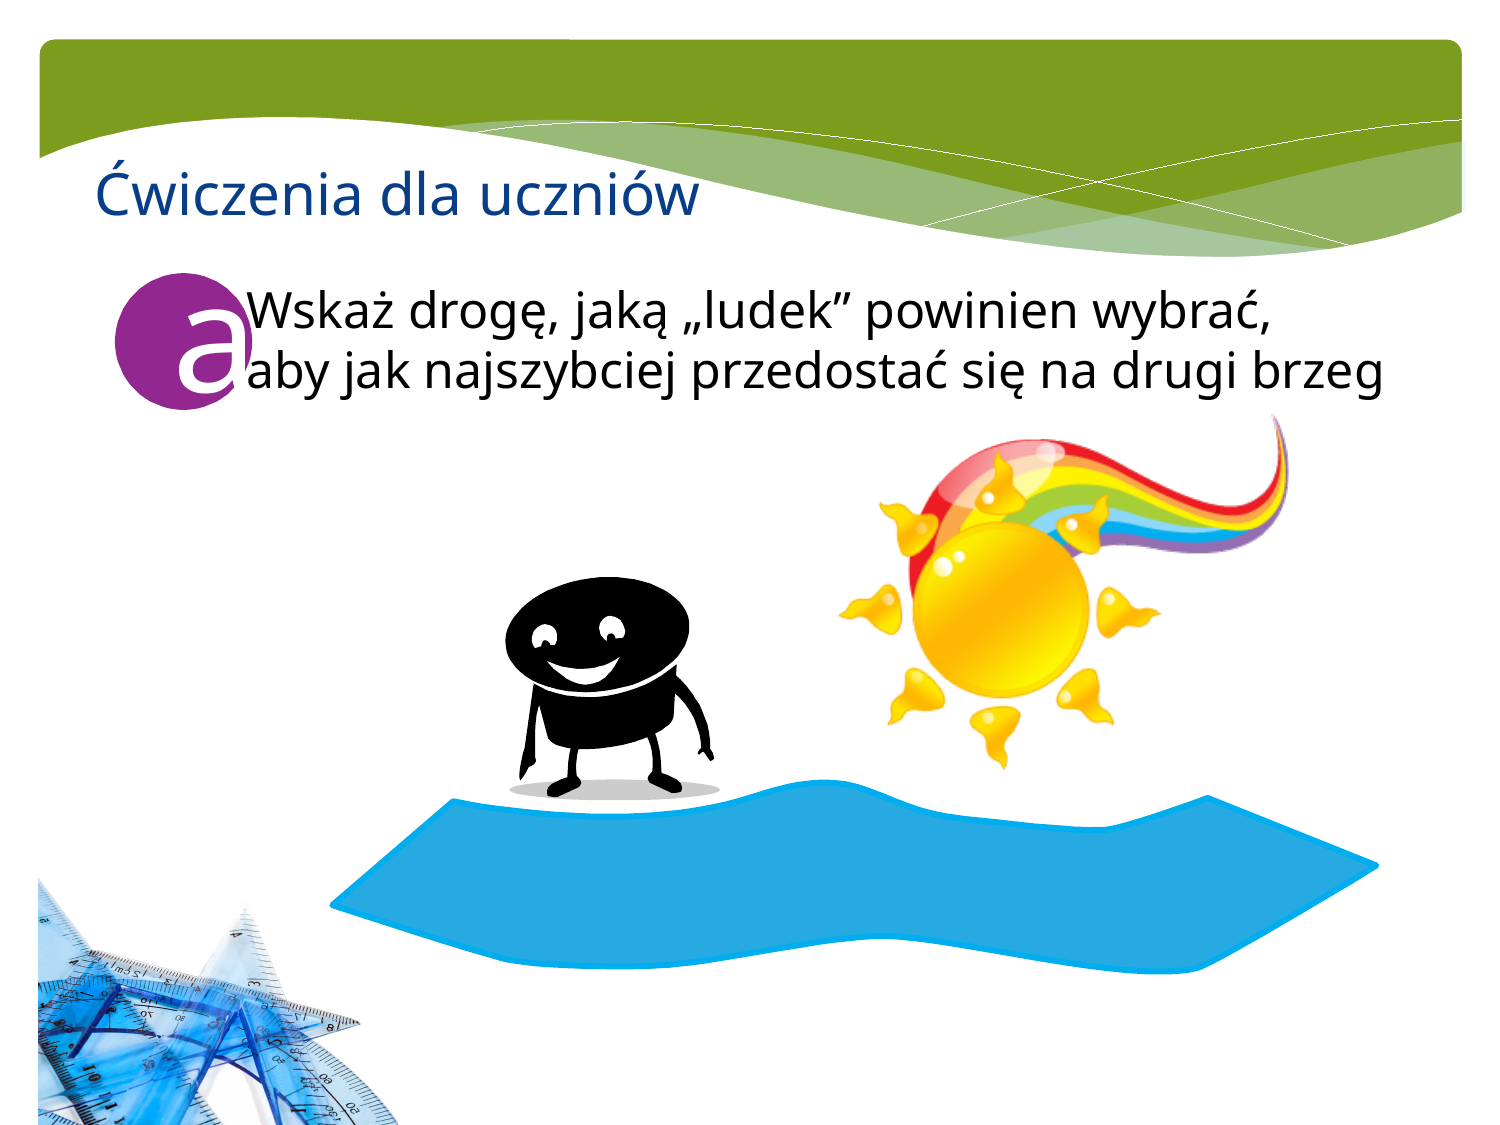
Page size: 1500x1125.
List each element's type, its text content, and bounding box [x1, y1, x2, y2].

picture [38, 876, 398, 1125]
title Ćwiczenia dla uczniów [79, 149, 1380, 250]
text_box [329, 389, 1380, 975]
picture [114, 266, 253, 432]
text_box Wskaż drogę, jaką „ludek” powinien wybrać, aby jak najszybciej przedostać się na drugi brzeg [259, 271, 1401, 406]
